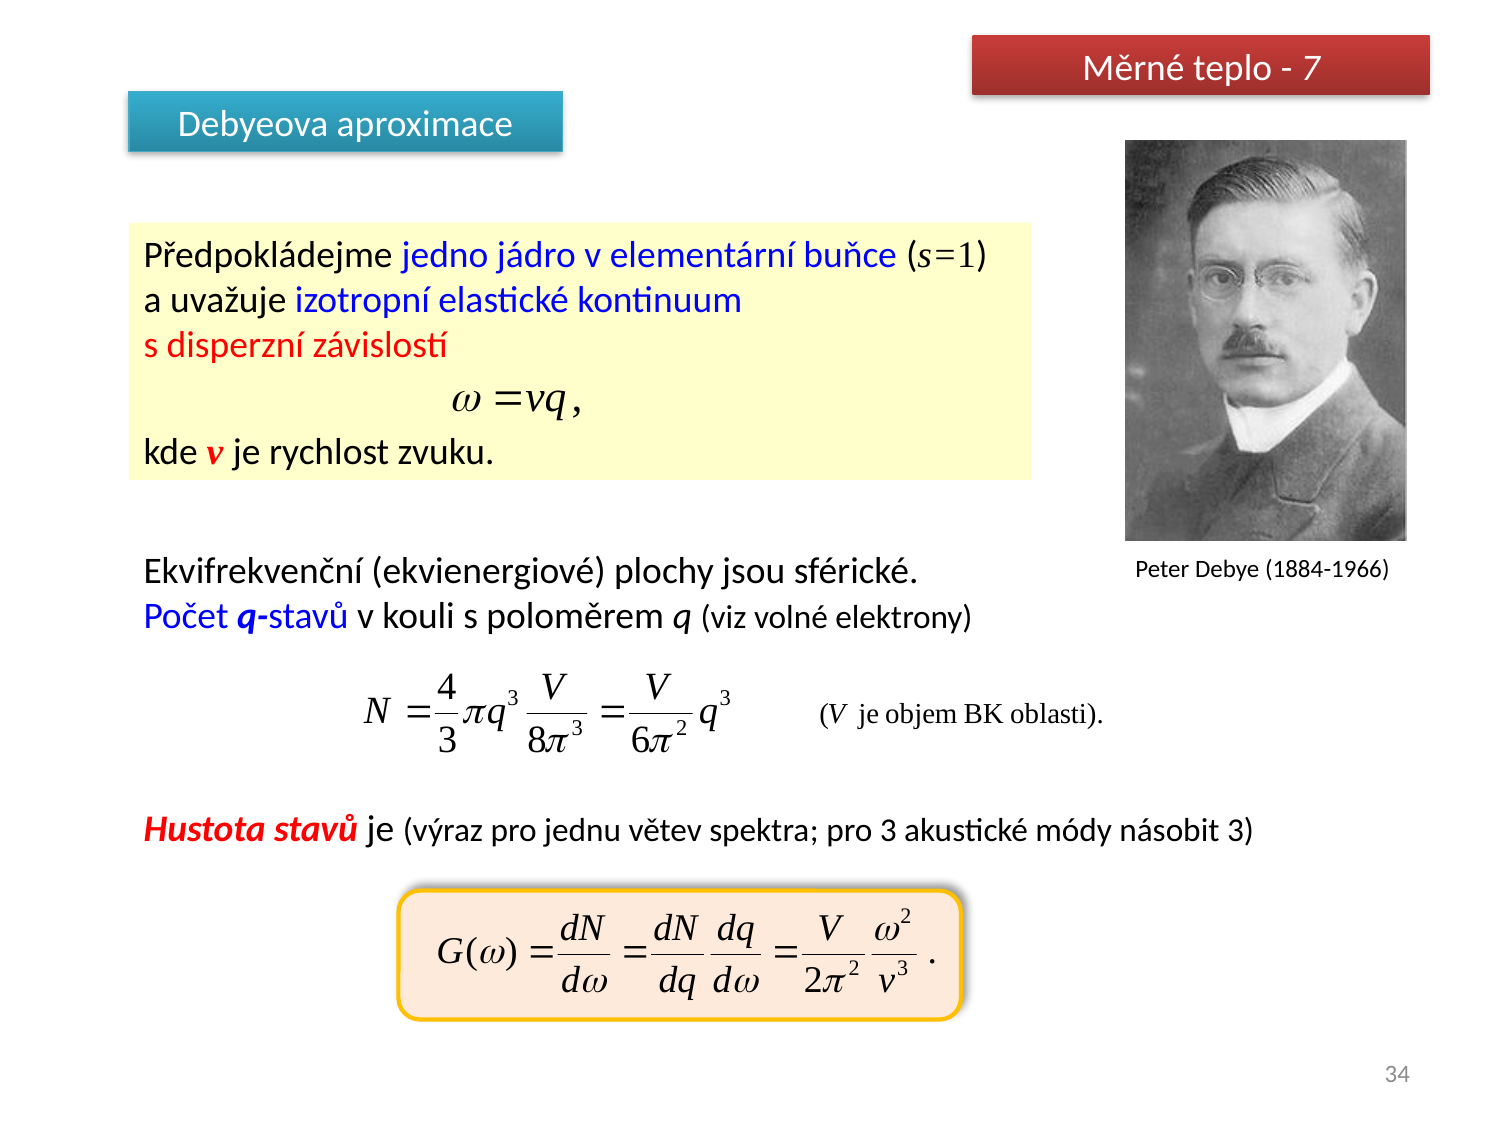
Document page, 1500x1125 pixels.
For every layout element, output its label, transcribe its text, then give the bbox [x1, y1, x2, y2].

text_box Debyeova aproximace [128, 91, 563, 152]
text_box Předpokládejme jedno jádro v elementární buňce (s=1) a uvažuje izotropní elastické kontinuum s disperzní závislostí kde v je rychlost zvuku. [128, 222, 1032, 480]
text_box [356, 661, 1110, 762]
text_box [445, 381, 591, 430]
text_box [128, 796, 1313, 1020]
text_box Ekvifrekvenční (ekvienergiové) plochy jsou sférické. Počet q-stavů v kouli s poloměrem q (viz volné elektrony) [128, 538, 996, 644]
slide_number 34 [1074, 1042, 1425, 1103]
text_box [1115, 140, 1410, 591]
text_box Měrné teplo - 7 [972, 35, 1430, 95]
